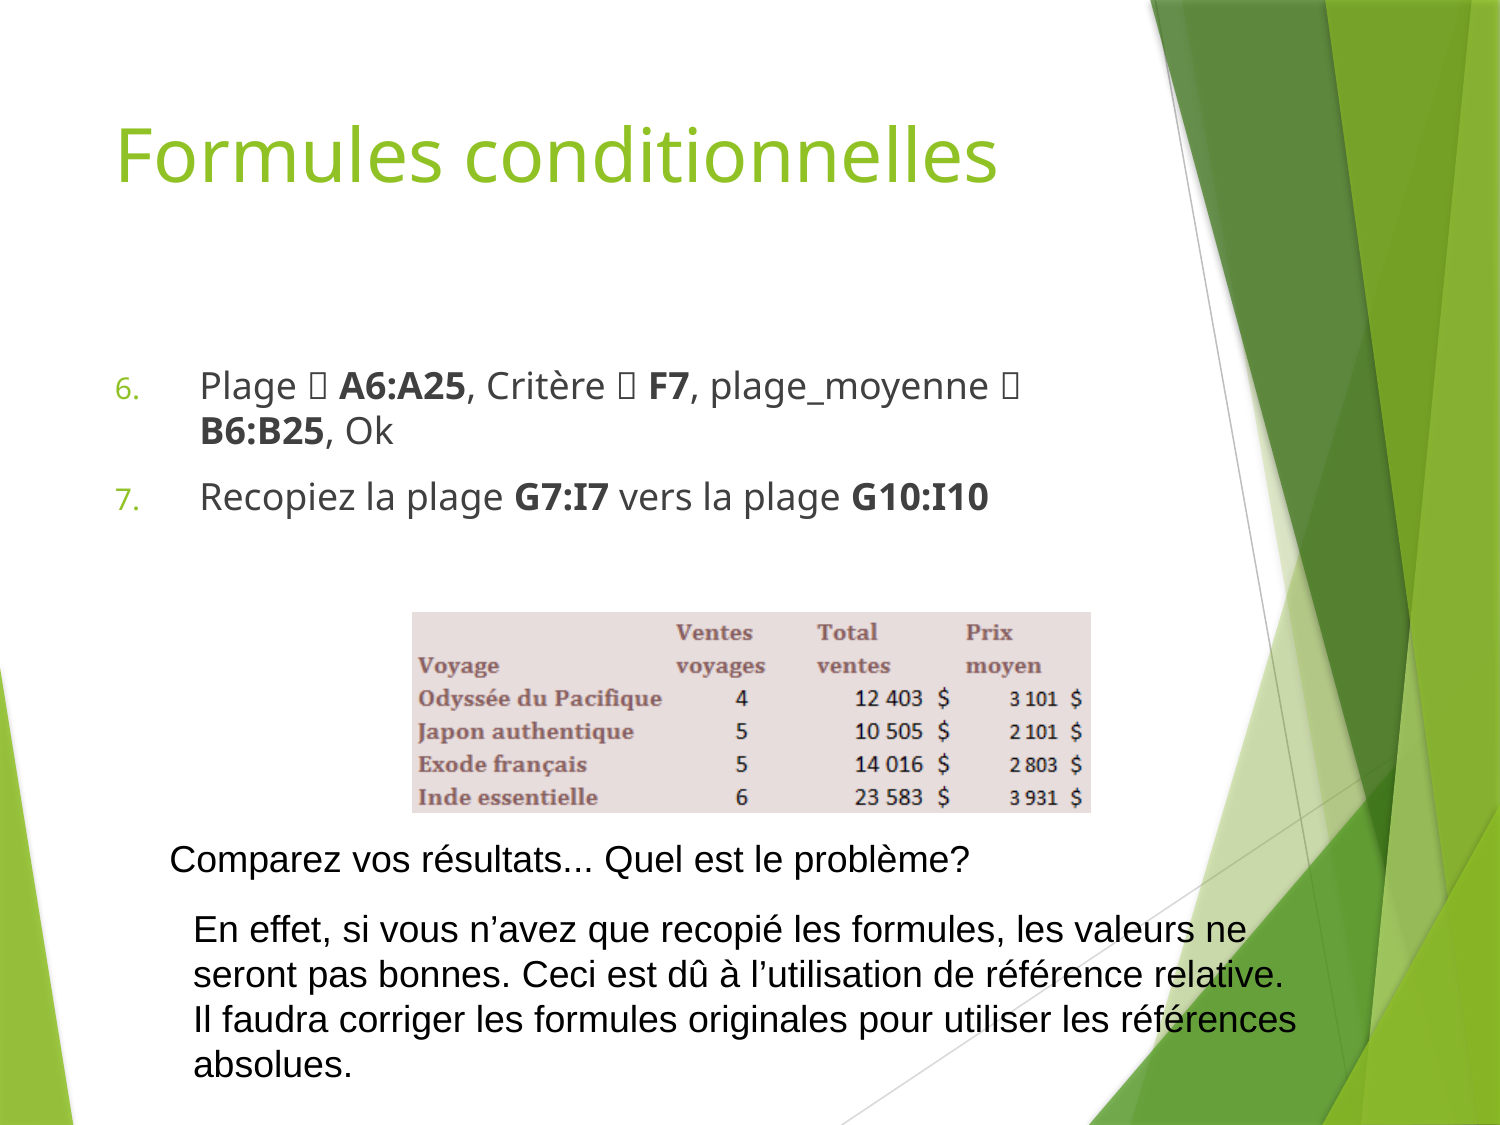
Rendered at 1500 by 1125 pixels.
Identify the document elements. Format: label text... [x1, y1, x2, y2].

text_box En effet, si vous n’avez que recopié les formules, les valeurs ne seront pas bonnes. Ceci est dû à l’utilisation de référence relative. Il faudra corriger les formules originales pour utiliser les références absolues. [178, 897, 1325, 1093]
title Formules conditionnelles [99, 99, 1142, 317]
text_box Comparez vos résultats... Quel est le problème? [154, 828, 986, 888]
list Plage  A6:A25, Critère  F7, plage_moyenne  B6:B25, Ok Recopiez la plage G7:I7 vers la plage G10:I10 [99, 354, 1142, 992]
picture [411, 611, 1092, 814]
